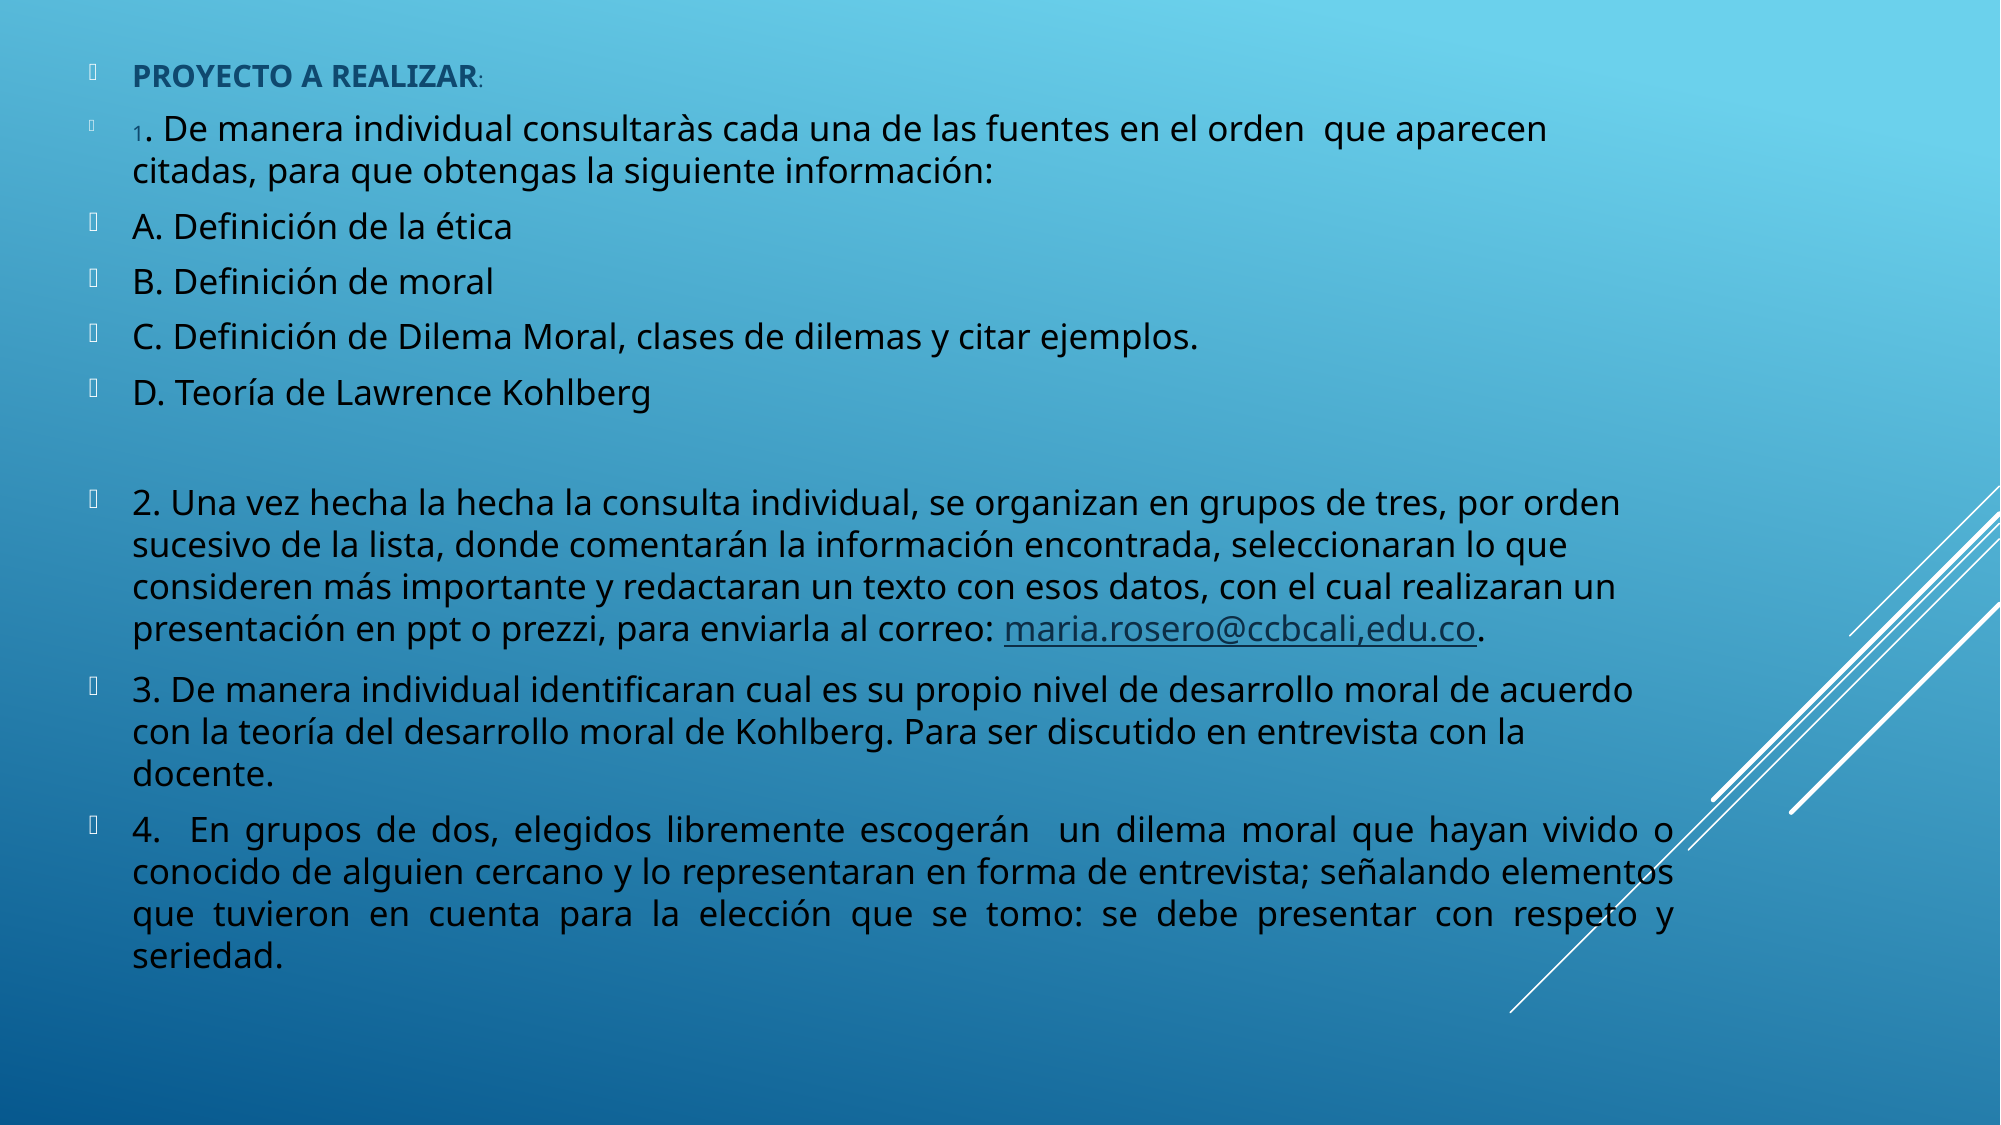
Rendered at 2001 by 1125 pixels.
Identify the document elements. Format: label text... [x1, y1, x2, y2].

list PROYECTO A REALIZAR: 1. De manera individual consultaràs cada una de las fuentes en el orden que aparecen citadas, para que obtengas la siguiente información: A. Definición de la ética B. Definición de moral C. Definición de Dilema Moral, clases de dilemas y citar ejemplos. D. Teoría de Lawrence Kohlberg 2. Una vez hecha la hecha la consulta individual, se organizan en grupos de tres, por orden sucesivo de la lista, donde comentarán la información encontrada, seleccionaran lo que consideren más importante y redactaran un texto con esos datos, con el cual realizaran un presentación en ppt o prezzi, para enviarla al correo: maria.rosero@ccbcali,edu.co. 3. De manera individual identificaran cual es su propio nivel de desarrollo moral de acuerdo con la teoría del desarrollo moral de Kohlberg. Para ser discutido en entrevista con la docente. 4. En grupos de dos, elegidos libremente escogerán un dilema moral que hayan vivido o conocido de alguien cercano y lo representaran en forma de entrevista; señalando elementos que tuvieron en cuenta para la elección que se tomo: se debe presentar con respeto y seriedad. [73, 49, 1691, 1001]
